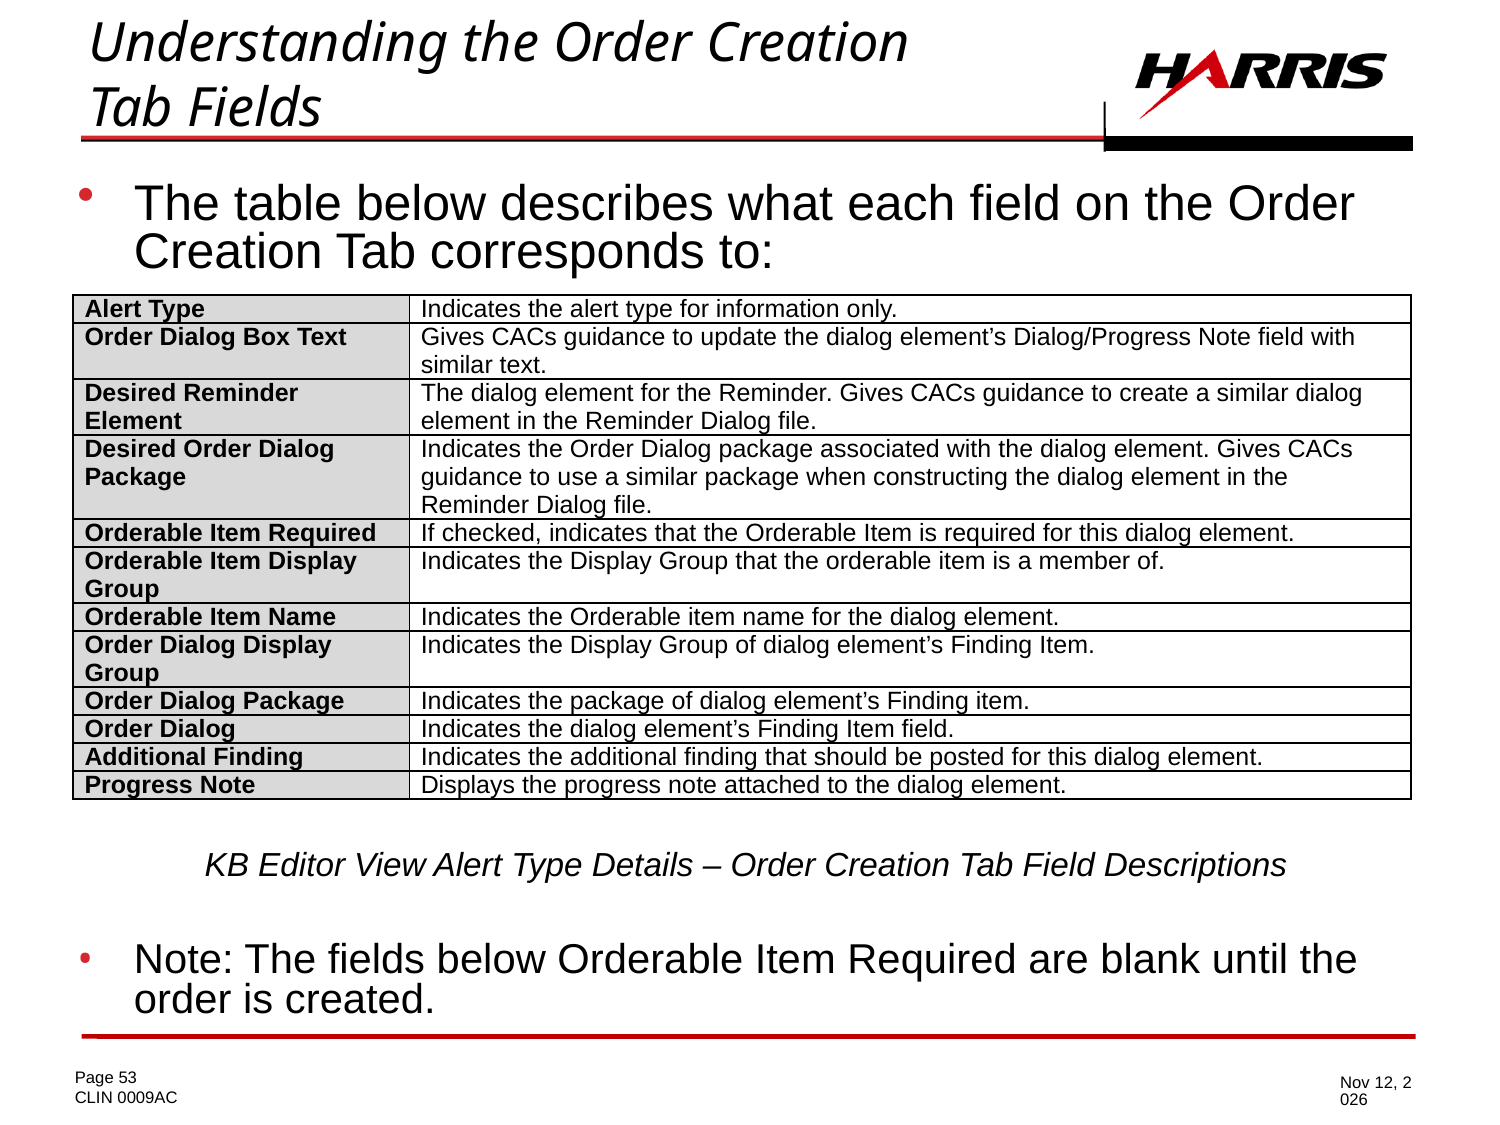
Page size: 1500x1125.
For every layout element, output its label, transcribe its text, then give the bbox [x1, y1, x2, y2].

title Understanding the Order Creation Tab Fields [73, 27, 962, 117]
table_cell Order Dialog Box Text [74, 324, 409, 378]
list The table below describes what each field on the Order Creation Tab corresponds to: [62, 174, 1432, 312]
table_cell Desired Reminder Element [74, 380, 409, 421]
table_header Alert Type [74, 312, 409, 322]
table_cell Gives CACs guidance to update the dialog element’s Dialog/Progress Note field with similar text. [410, 324, 1410, 378]
list Note: The fields below Orderable Item Required are blank until the order is created. [62, 421, 1432, 1072]
picture [1135, 49, 1387, 119]
table_cell The dialog element for the Reminder. Gives CACs guidance to create a similar dialog element in the Reminder Dialog file. [410, 380, 1410, 421]
slide_number 6-Oct-14 [1324, 1060, 1435, 1105]
table_header Indicates the alert type for information only. [410, 312, 1410, 322]
